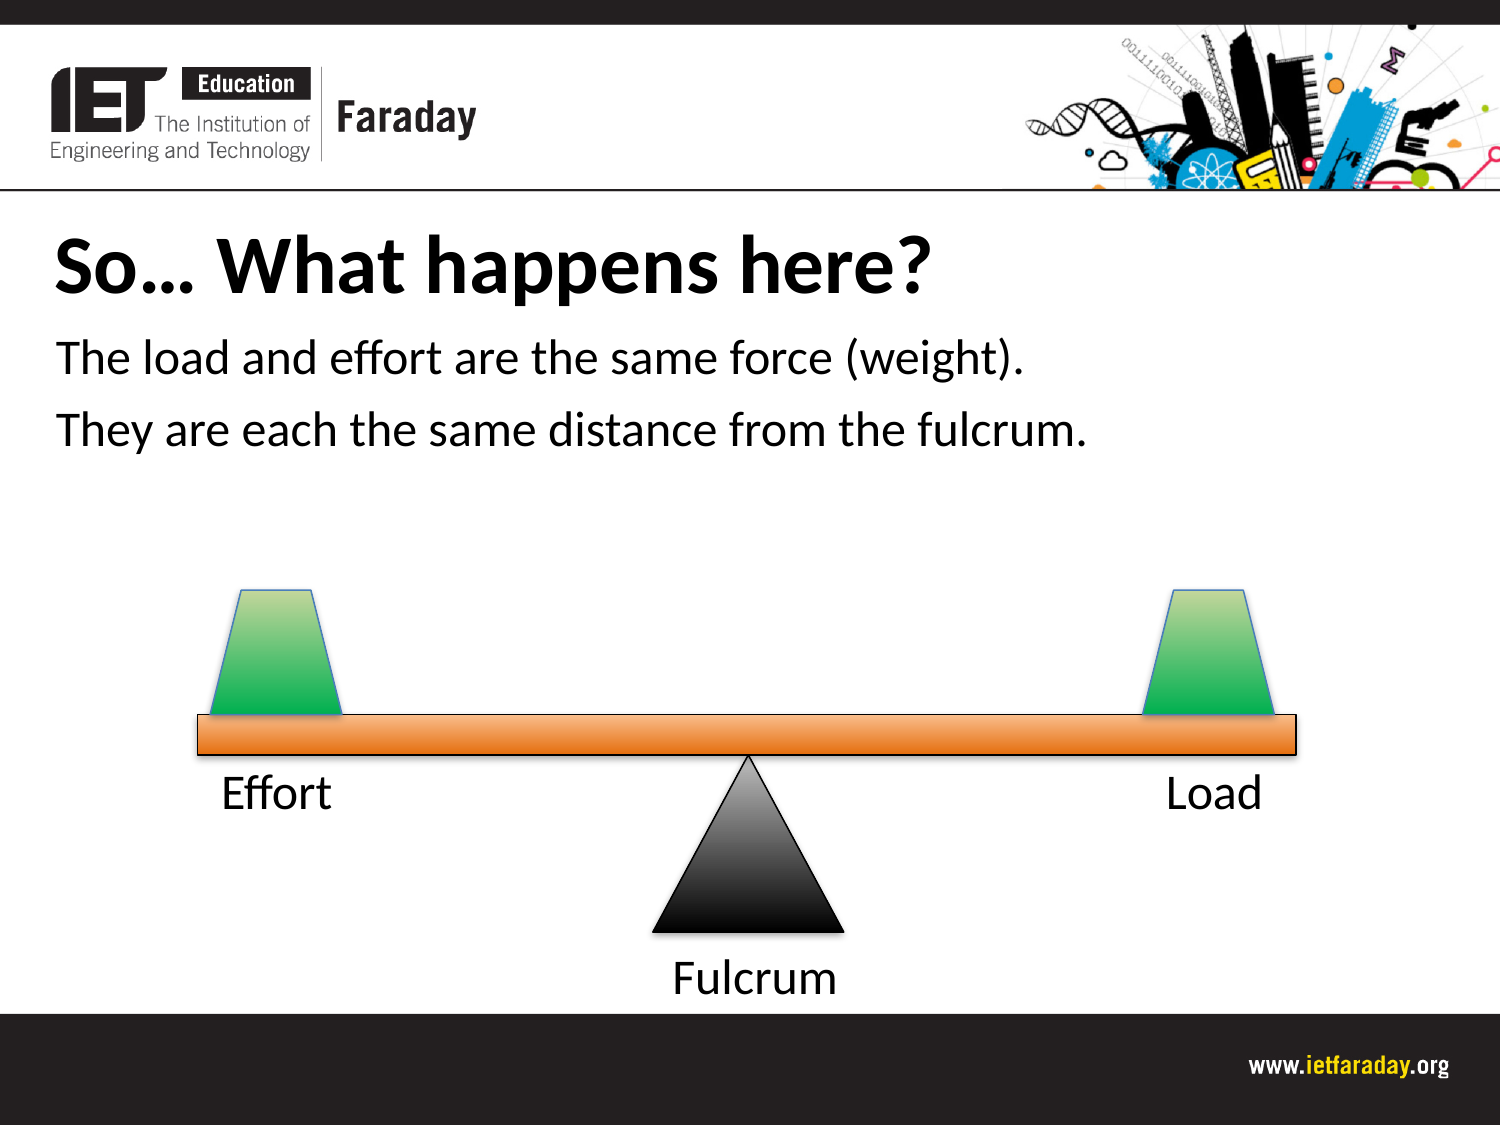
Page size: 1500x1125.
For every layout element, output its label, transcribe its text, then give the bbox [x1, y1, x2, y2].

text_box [197, 589, 1398, 1014]
picture [0, 0, 1500, 1125]
text_box The load and effort are the same force (weight). They are each the same distance from the fulcrum. [41, 316, 1292, 465]
text_box So… What happens here? [40, 202, 1104, 318]
